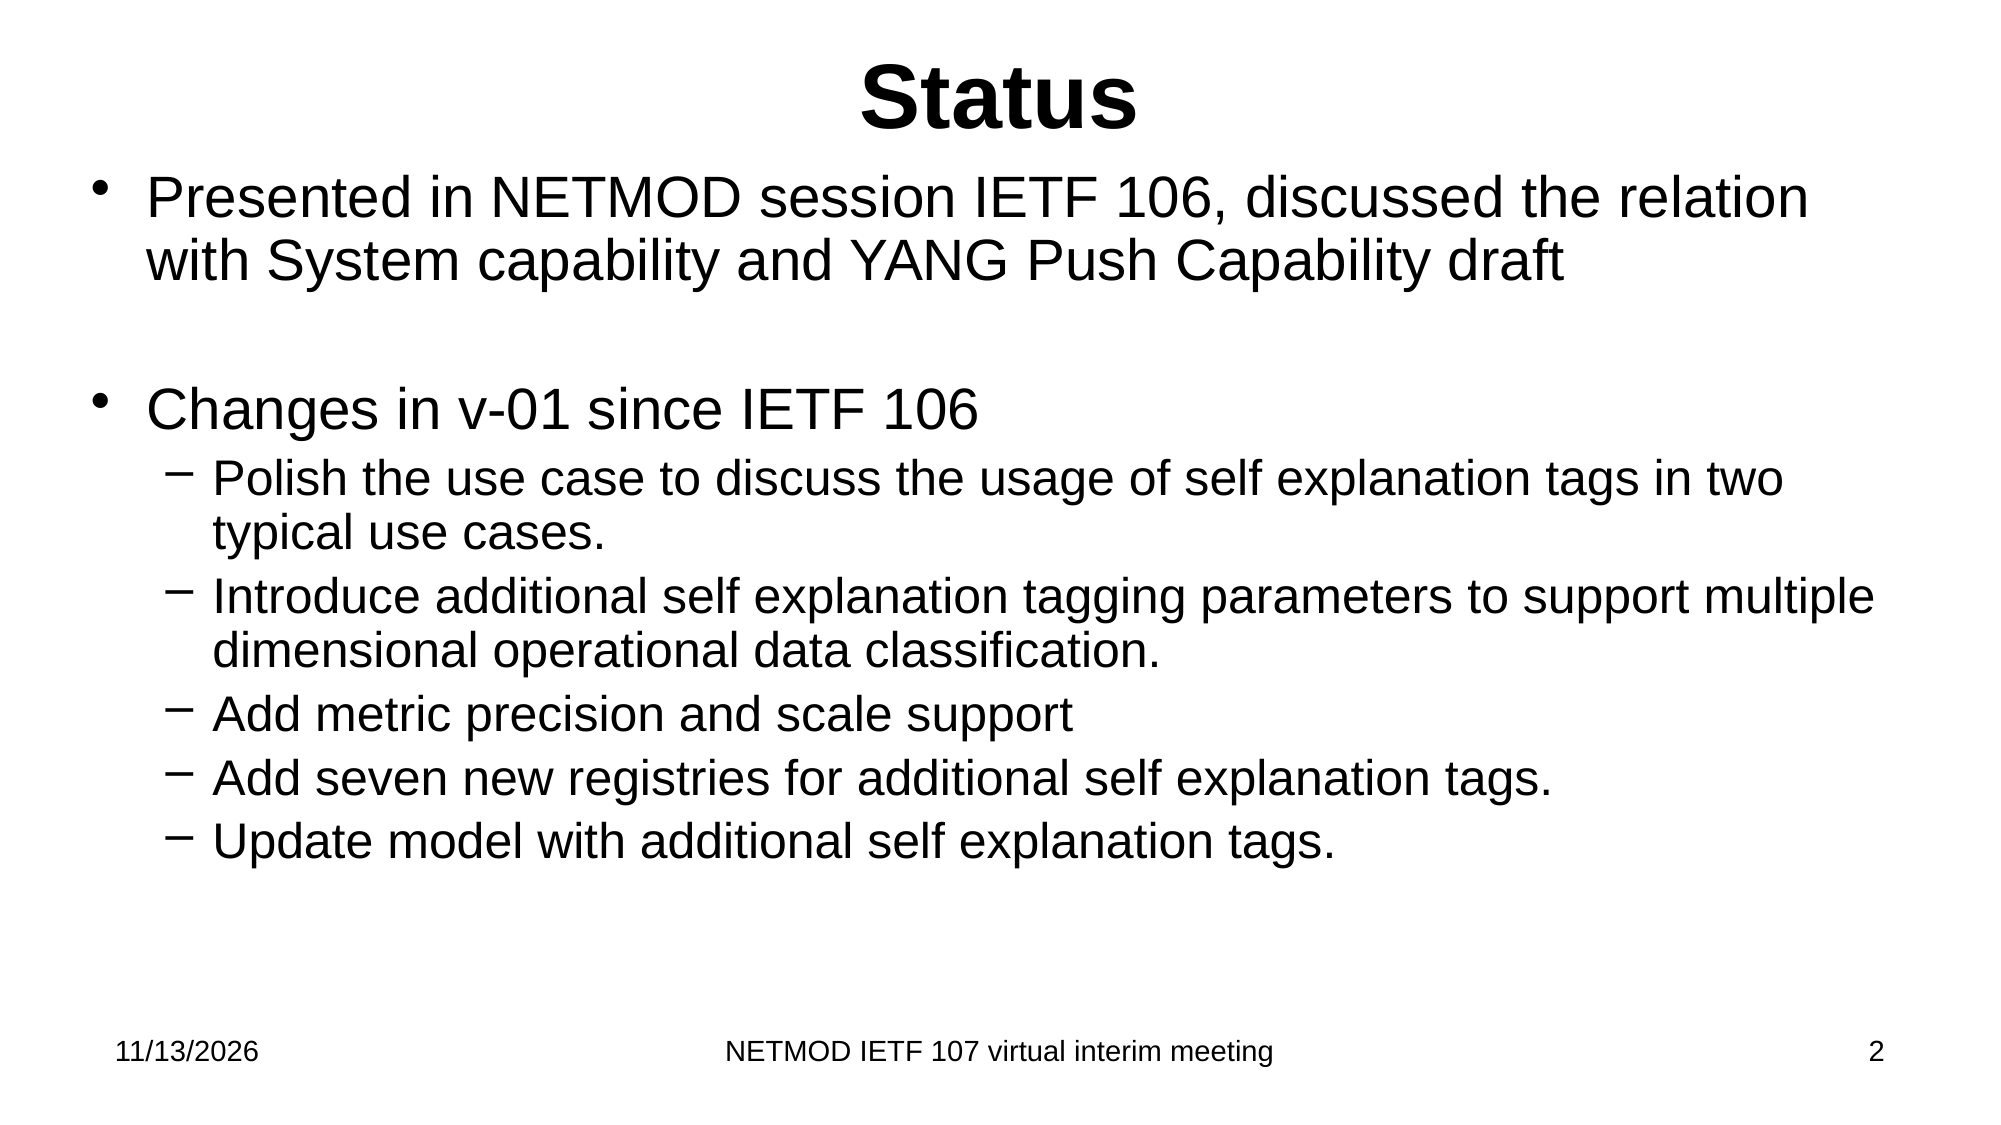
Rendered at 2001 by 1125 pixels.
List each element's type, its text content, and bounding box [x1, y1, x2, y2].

footer NETMOD IETF 107 virtual interim meeting [683, 1025, 1317, 1103]
list Presented in NETMOD session IETF 106, discussed the relation with System capability and YANG Push Capability draft Changes in v-01 since IETF 106 Polish the use case to discuss the usage of self explanation tags in two typical use cases. Introduce additional self explanation tagging parameters to support multiple dimensional operational data classification. Add metric precision and scale support Add seven new registries for additional self explanation tags. Update model with additional self explanation tags. [75, 159, 1900, 1025]
title Status [99, 45, 1900, 140]
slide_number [99, 1025, 567, 1103]
slide_number 2 [1433, 1024, 1901, 1103]
